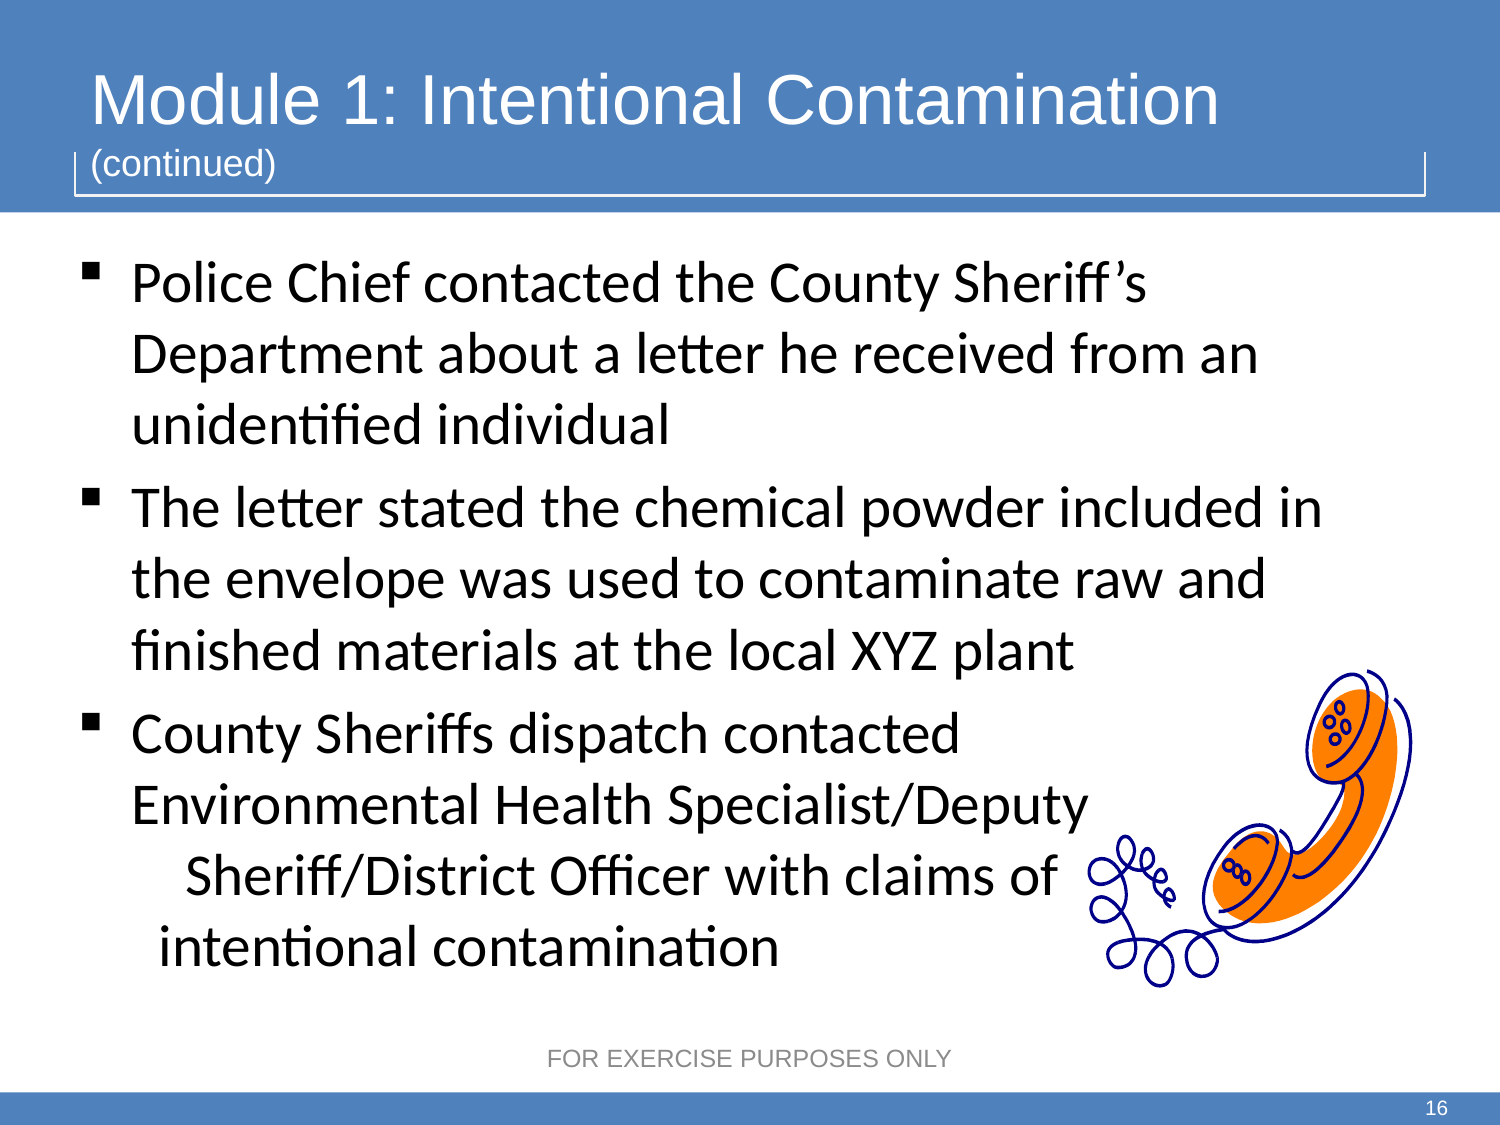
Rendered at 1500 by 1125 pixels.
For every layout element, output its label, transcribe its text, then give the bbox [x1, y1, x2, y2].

footer FOR EXERCISE PURPOSES ONLY [512, 1042, 988, 1103]
title Module 1: Intentional Contamination (continued) [74, 24, 1426, 213]
list Police Chief contacted the County Sheriff’s Department about a letter he received from an unidentified individual The letter stated the chemical powder included in the envelope was used to contaminate raw and finished materials at the local XYZ plant County Sheriffs dispatch contacted Environmental Health Specialist/Deputy Sheriff/District Officer with claims of intentional contamination [62, 235, 1426, 988]
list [1087, 669, 1413, 988]
